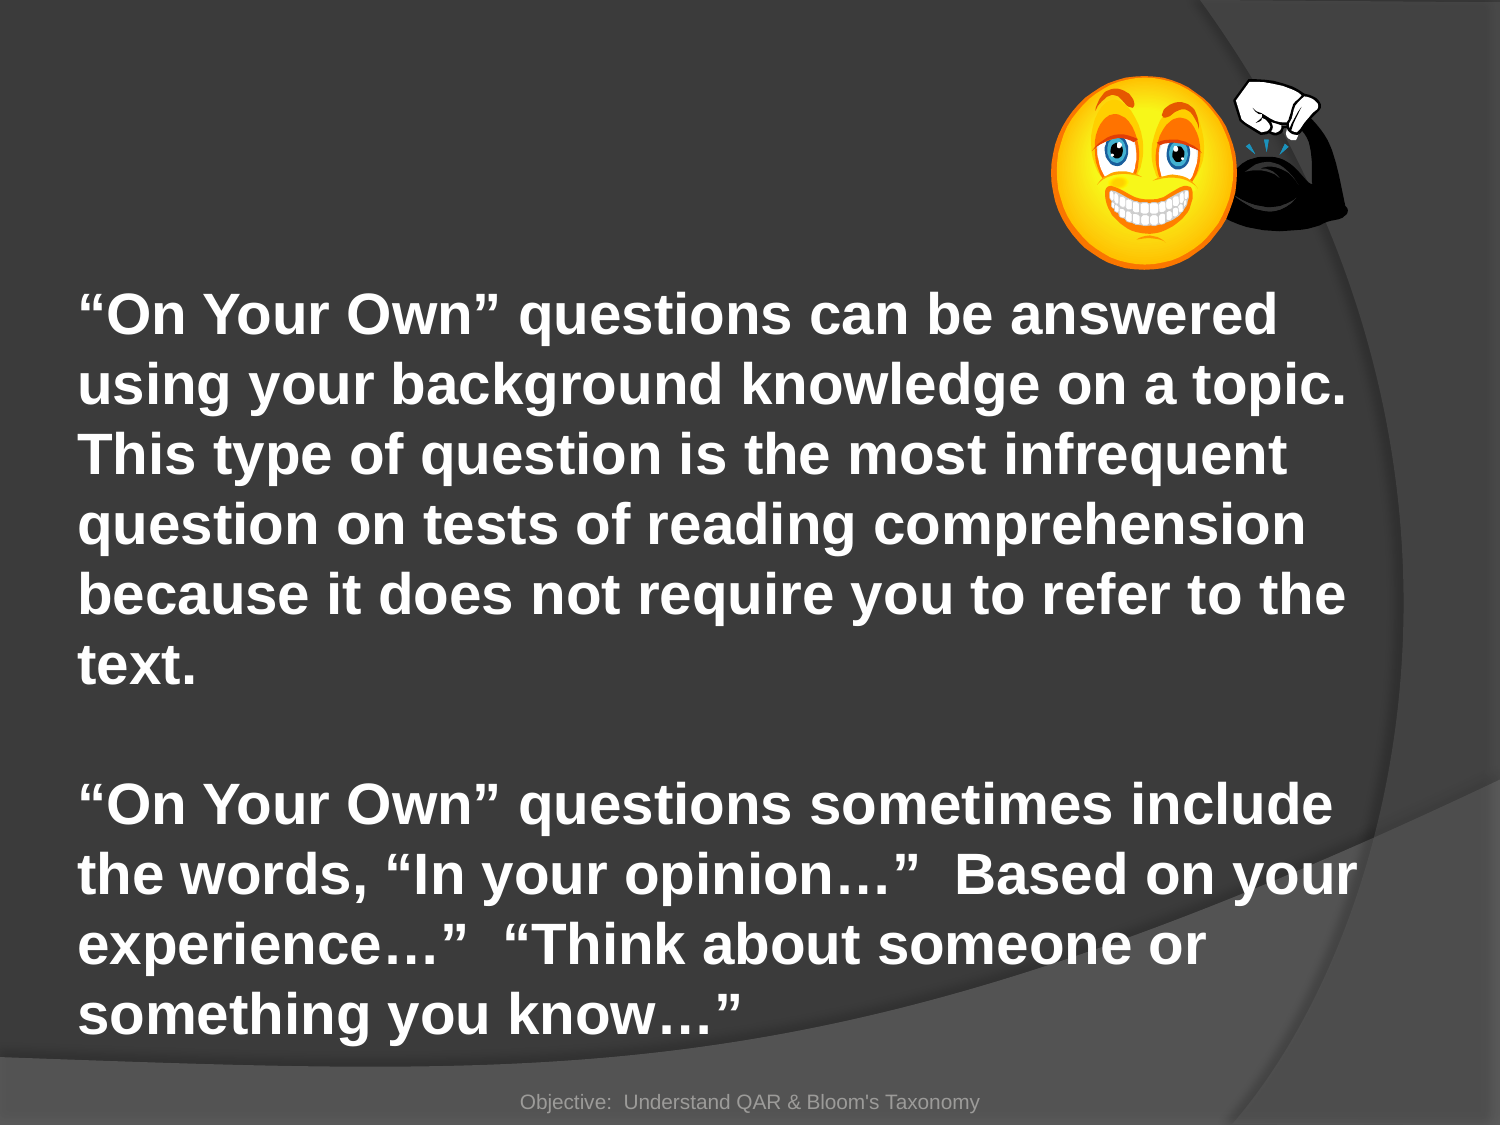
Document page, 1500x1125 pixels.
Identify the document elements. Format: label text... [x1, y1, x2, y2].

text_box On Your Own “On Your Own” questions can be answered using your background knowledge on a topic. This type of question is the most infrequent question on tests of reading comprehension because it does not require you to refer to the text. “On Your Own” questions sometimes include the words, “In your opinion…” Based on your experience…” “Think about someone or something you know…” [62, 50, 1450, 1125]
text_box [200, 187, 1288, 469]
picture [1049, 74, 1350, 271]
footer Objective: Understand QAR & Bloom's Taxonomy [512, 1053, 988, 1114]
